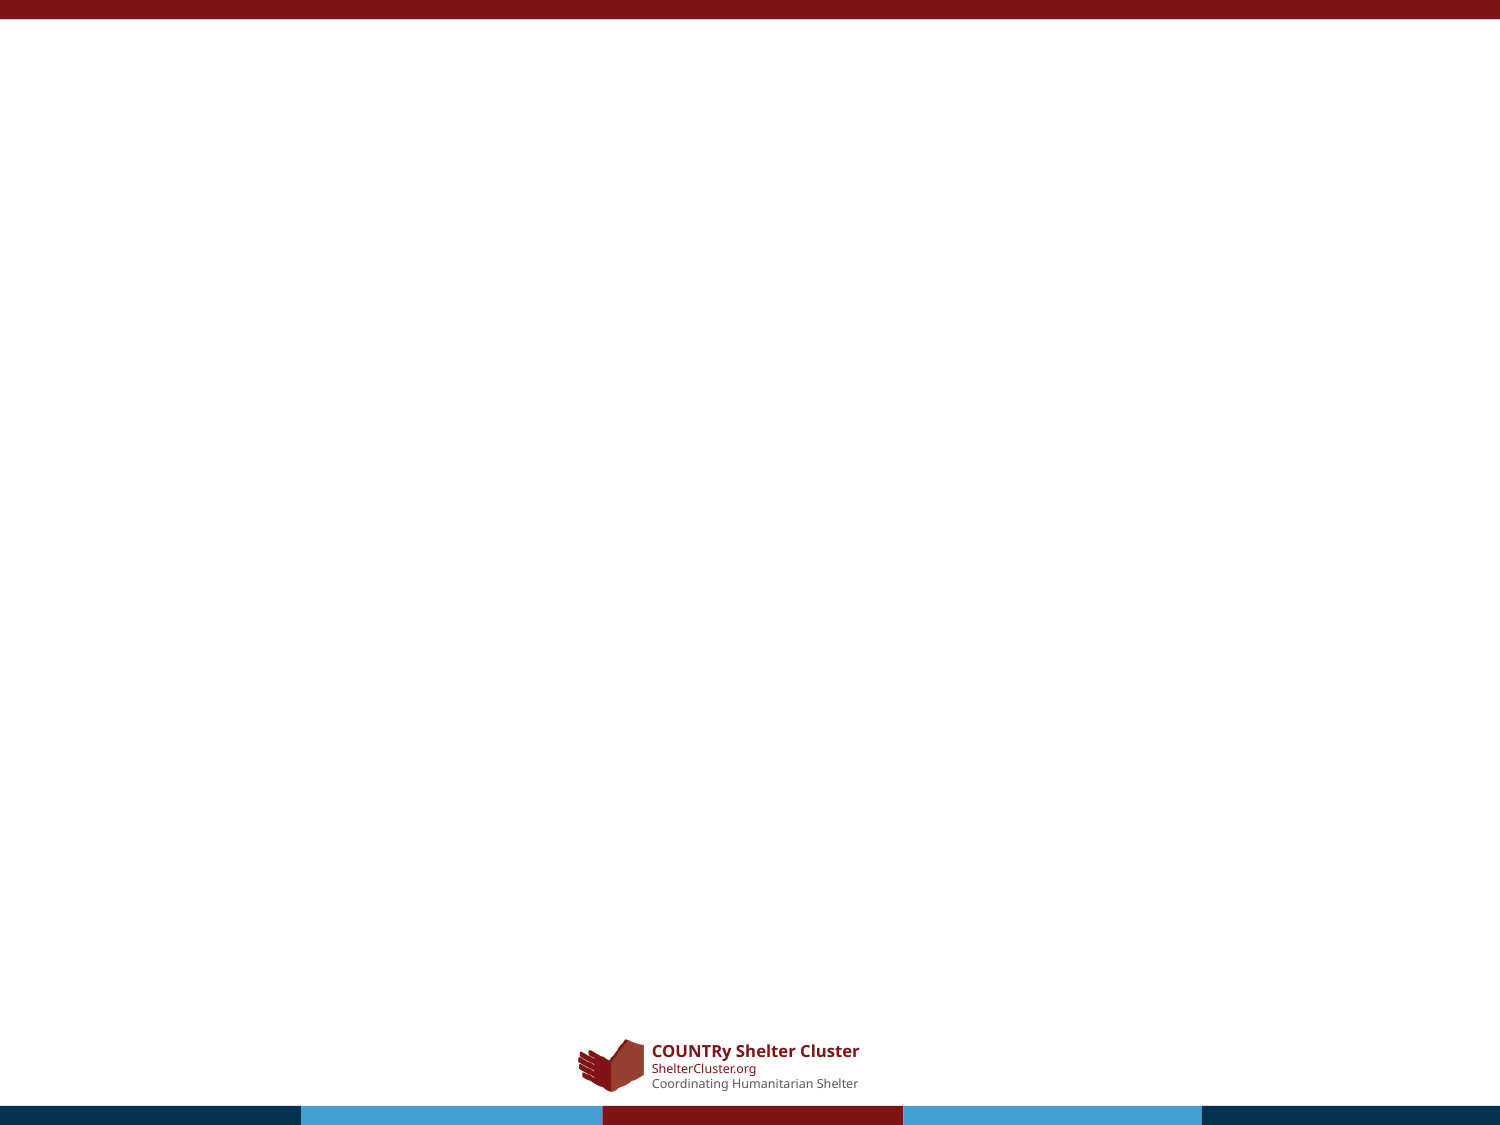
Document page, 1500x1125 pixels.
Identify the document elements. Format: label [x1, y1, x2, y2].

picture [578, 1039, 644, 1092]
